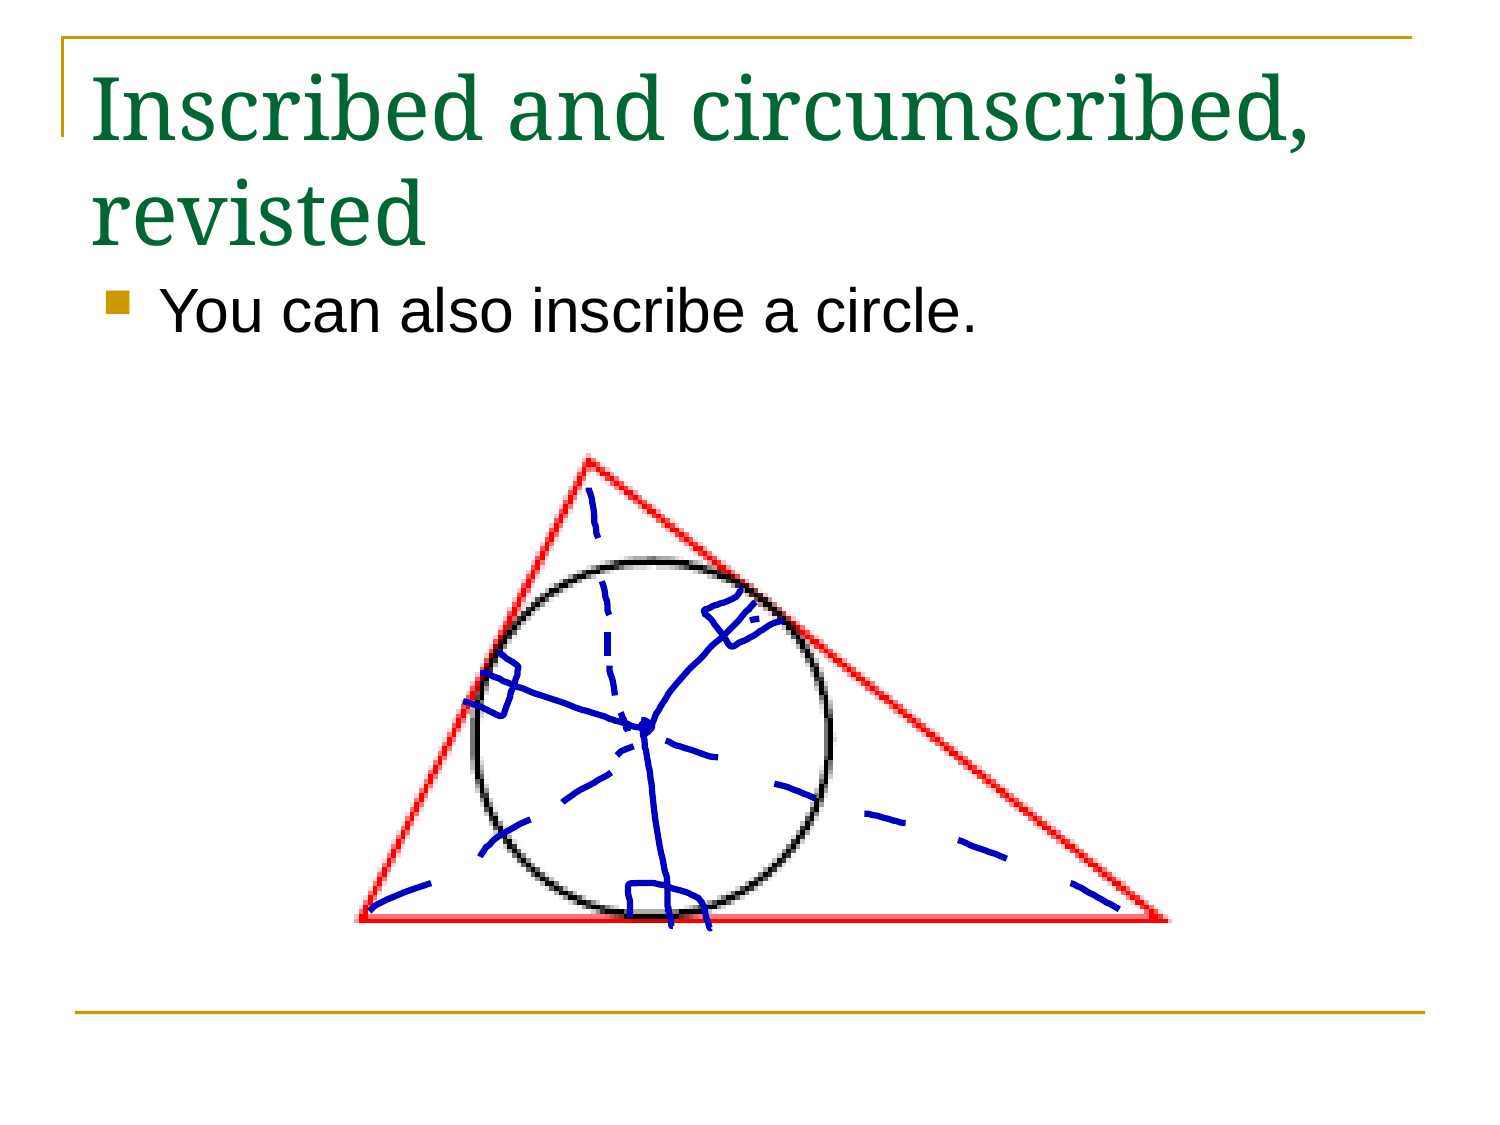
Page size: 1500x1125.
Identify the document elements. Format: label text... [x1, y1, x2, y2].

picture [149, 449, 1317, 926]
list You can also inscribe a circle. [87, 262, 1438, 1006]
title Inscribed and circumscribed, revisted [74, 45, 1426, 233]
